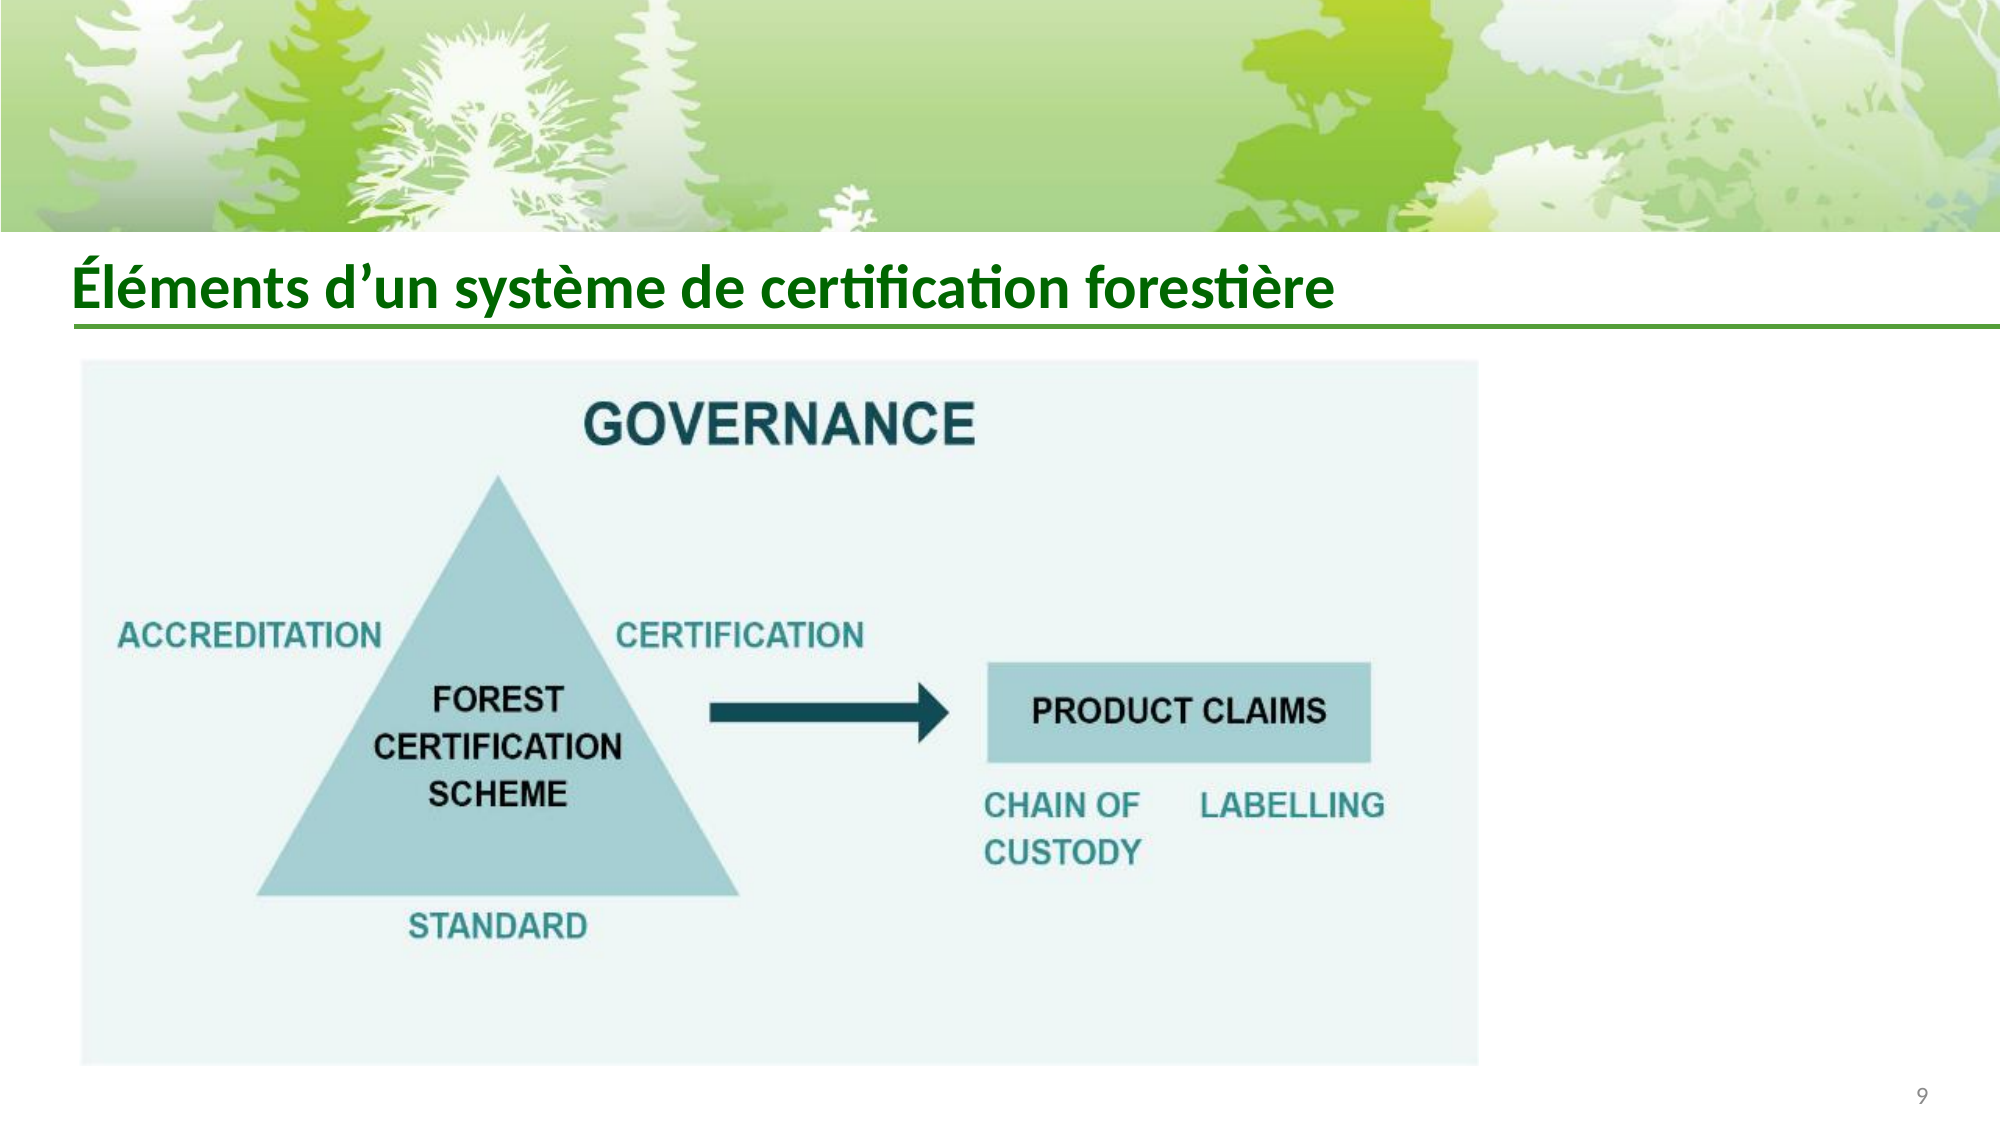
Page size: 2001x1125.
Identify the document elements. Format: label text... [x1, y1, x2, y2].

slide_number 9 [1493, 1065, 1944, 1125]
picture [79, 358, 1479, 1066]
picture [0, 0, 2000, 232]
title Éléments d’un système de certification forestière [56, 194, 1407, 383]
